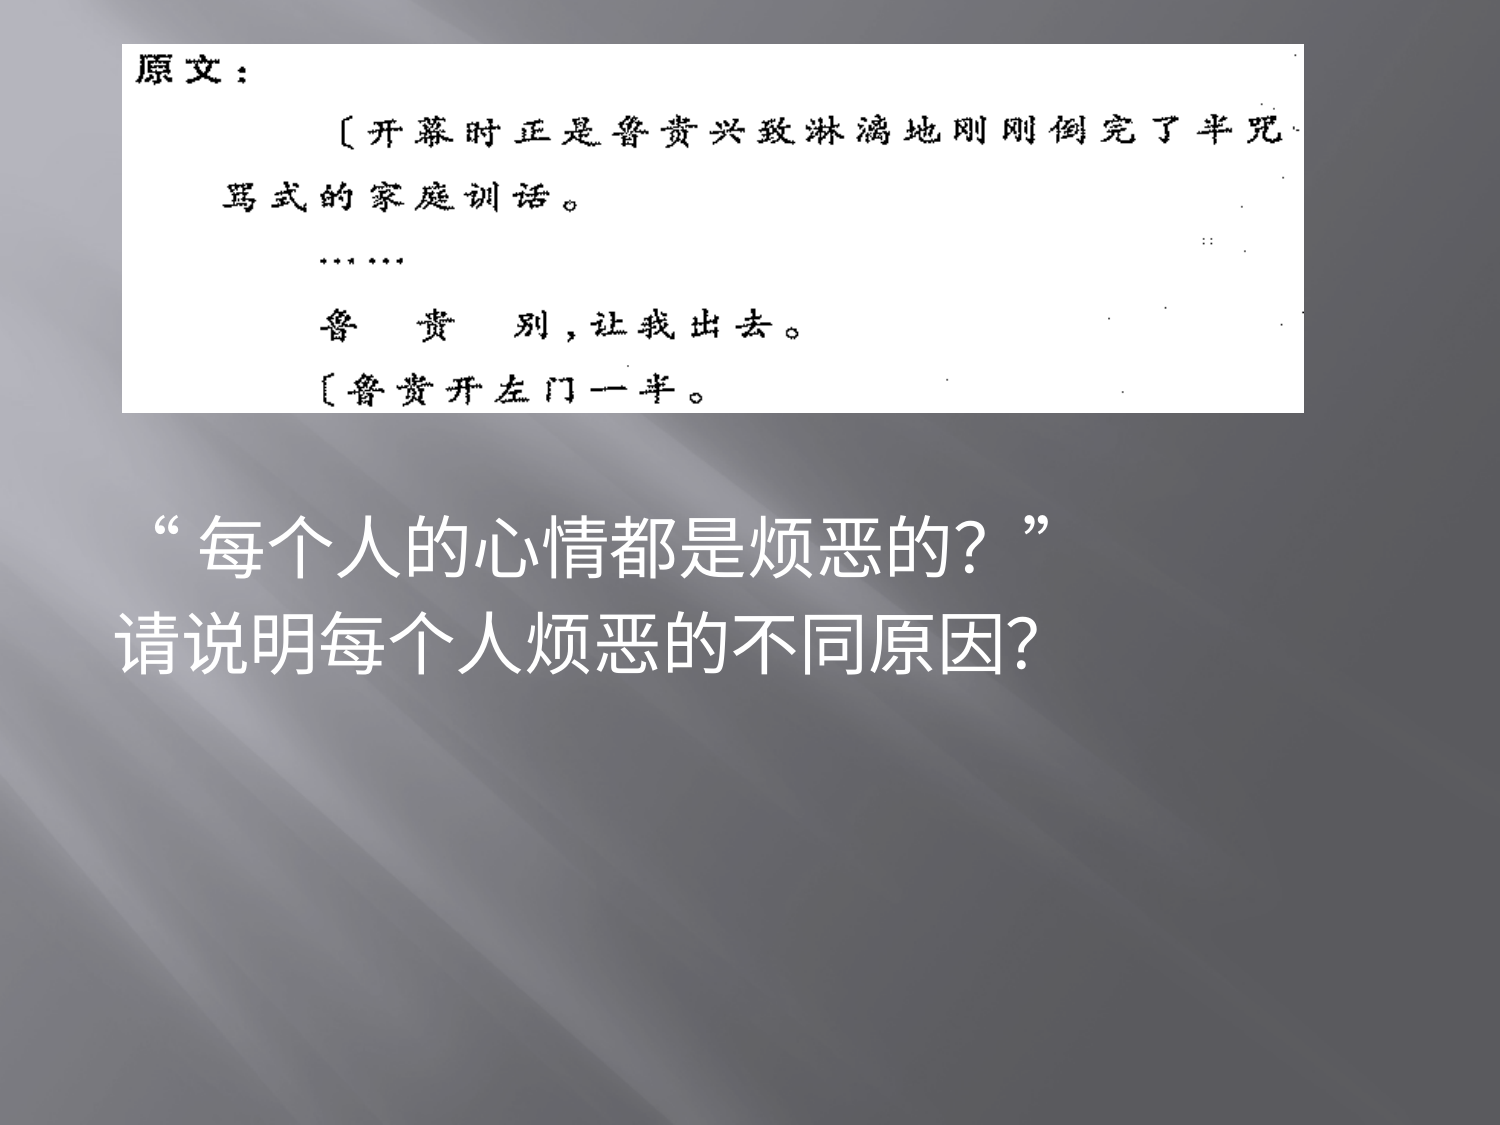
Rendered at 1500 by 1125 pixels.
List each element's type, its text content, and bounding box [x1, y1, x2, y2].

picture [122, 44, 1304, 413]
list “每个人的心情都是烦恶的？” 请说明每个人烦恶的不同原因？ [75, 497, 1425, 944]
